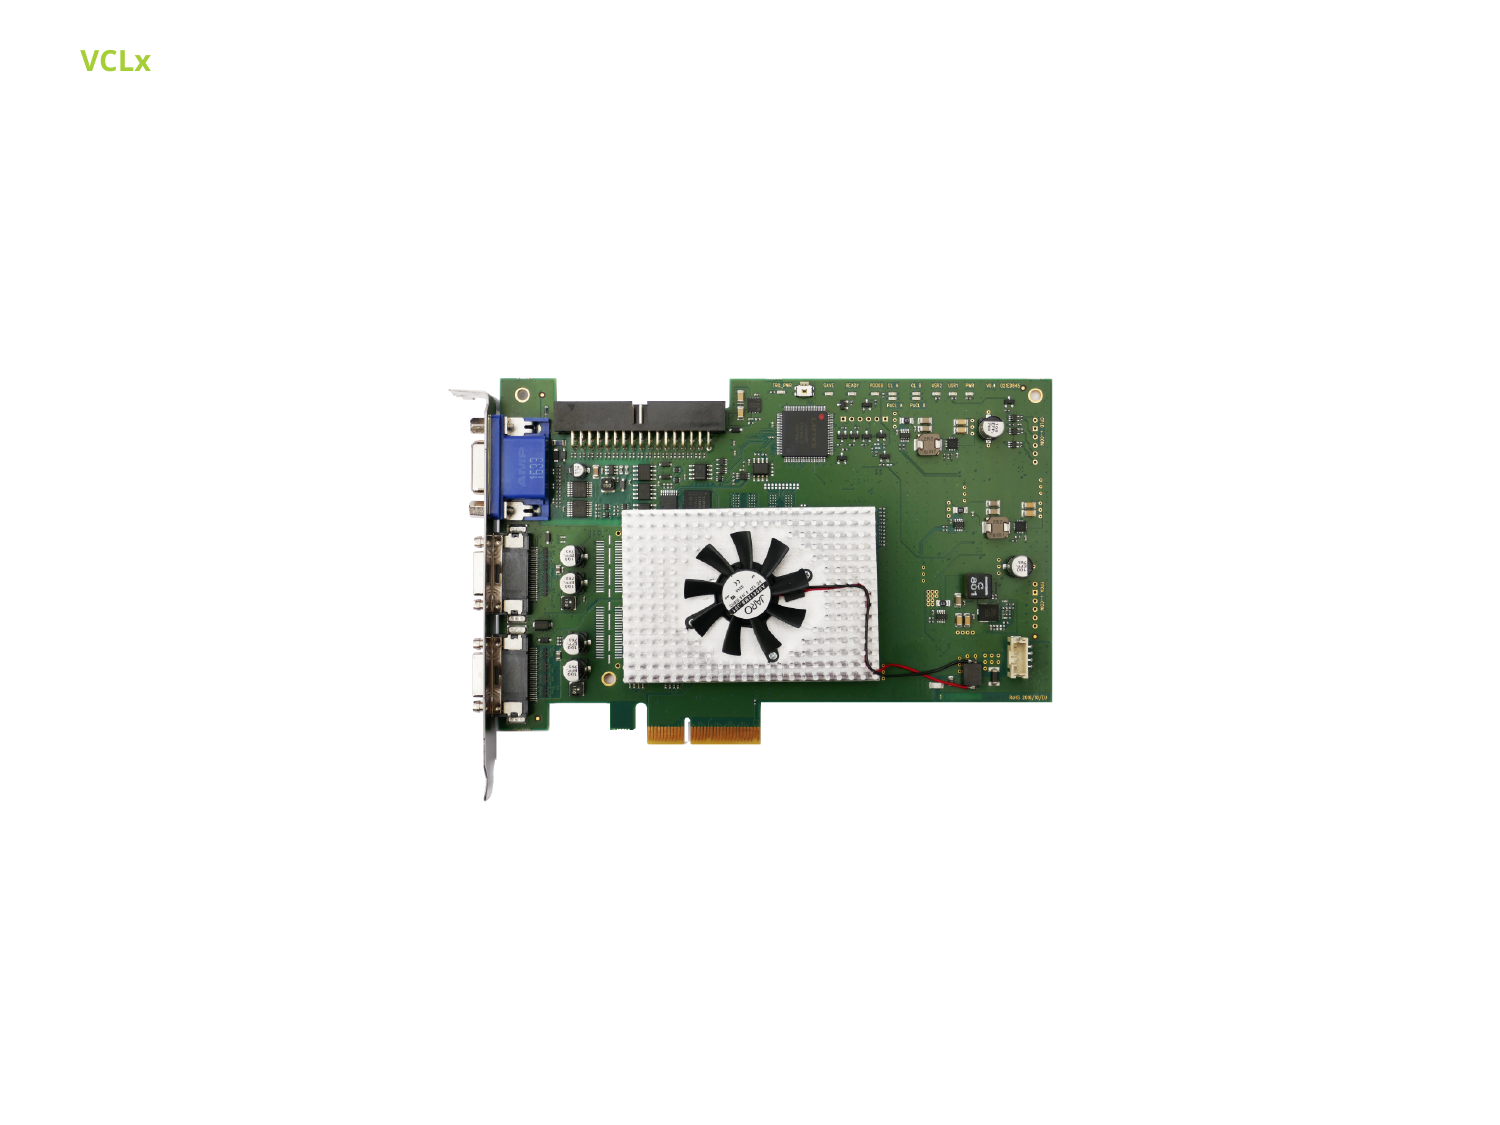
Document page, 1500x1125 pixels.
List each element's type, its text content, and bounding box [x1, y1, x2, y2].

text_box VCLx [65, 35, 167, 86]
picture [440, 373, 1057, 805]
